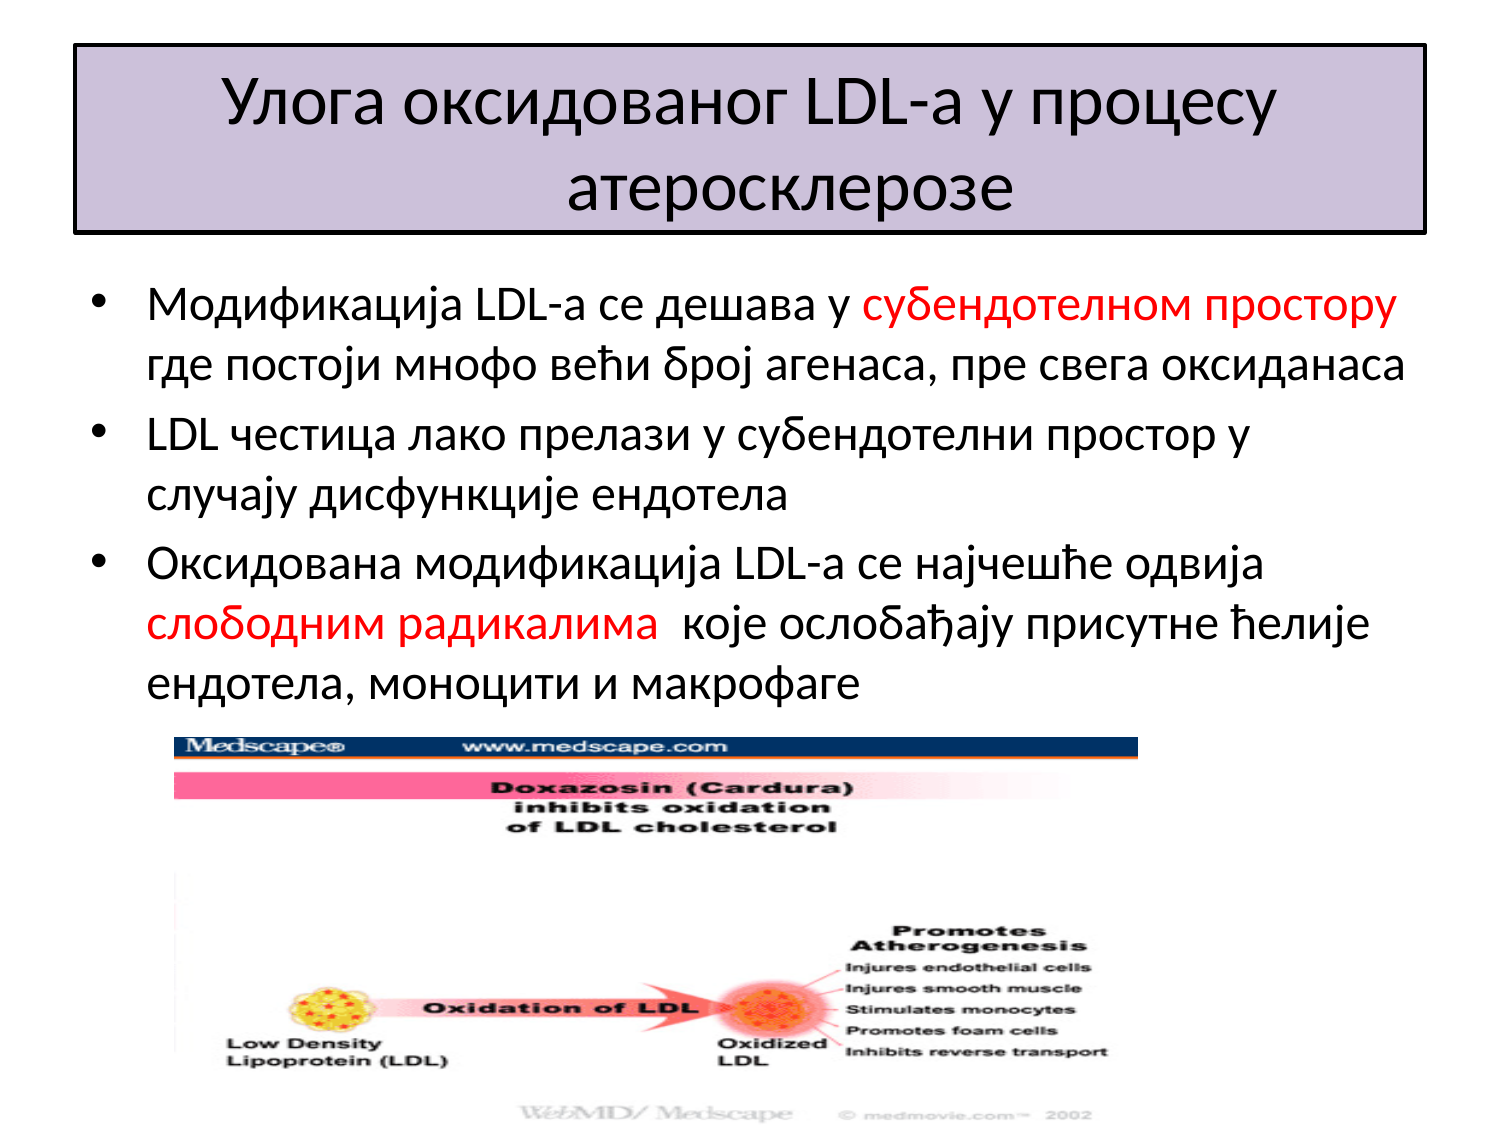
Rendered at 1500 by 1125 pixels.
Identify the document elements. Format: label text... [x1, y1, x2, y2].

picture [174, 737, 1138, 1125]
title Улога оксидованог LDL-a у процесу атеросклерозе [73, 43, 1427, 235]
list Модификација LDL-a се дешава у субендотелном простору где постоји мнофо већи број агенаса, пре свега оксиданаса LDL честица лако прелази у субендотелни простор у случају дисфункције ендотела Оксидована модификација LDL-a се најчешће одвија слободним радикалима које ослобађају присутне ћелије ендотела, моноцити и макрофаге [75, 262, 1425, 1005]
